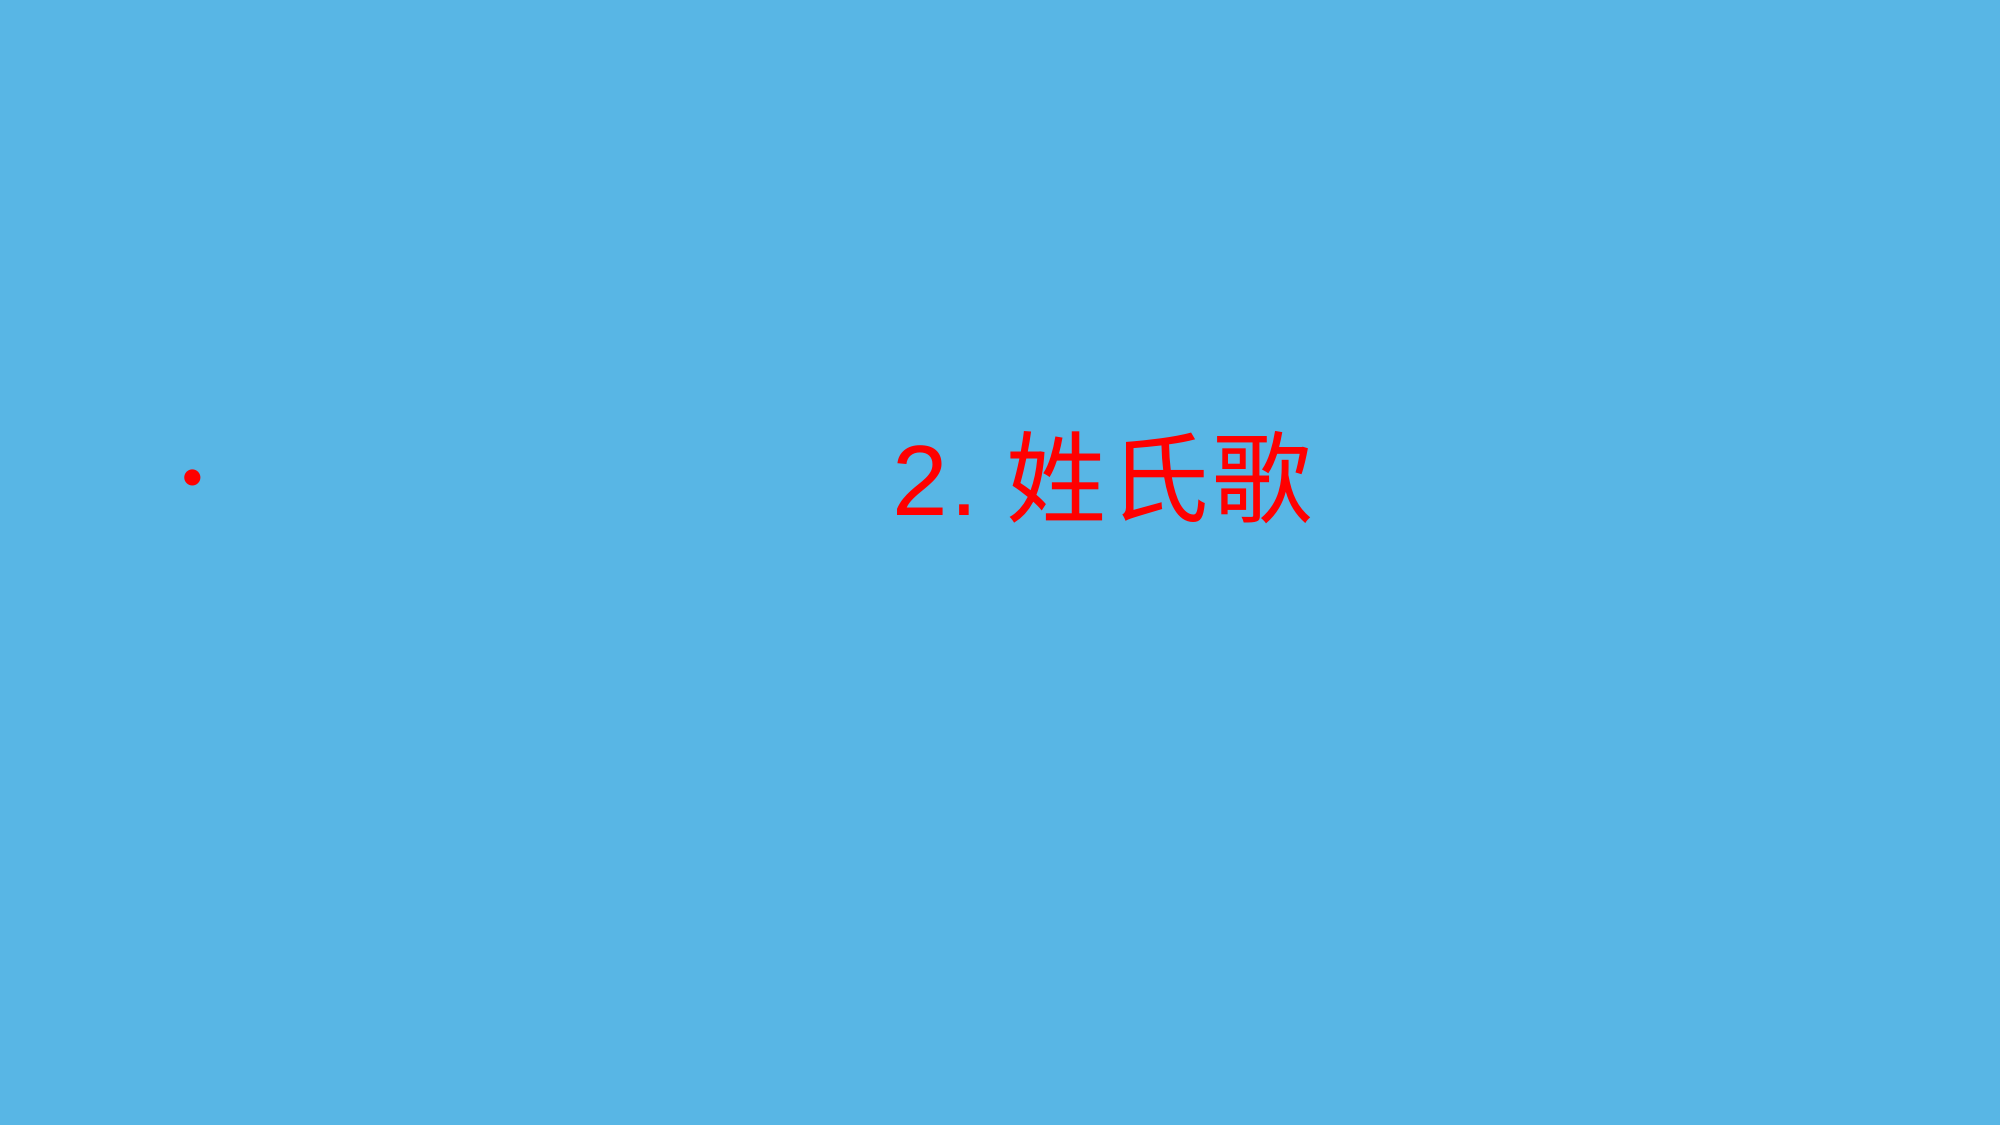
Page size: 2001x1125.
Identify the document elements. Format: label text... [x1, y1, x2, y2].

list 2.姓氏歌 [166, 372, 1900, 1026]
